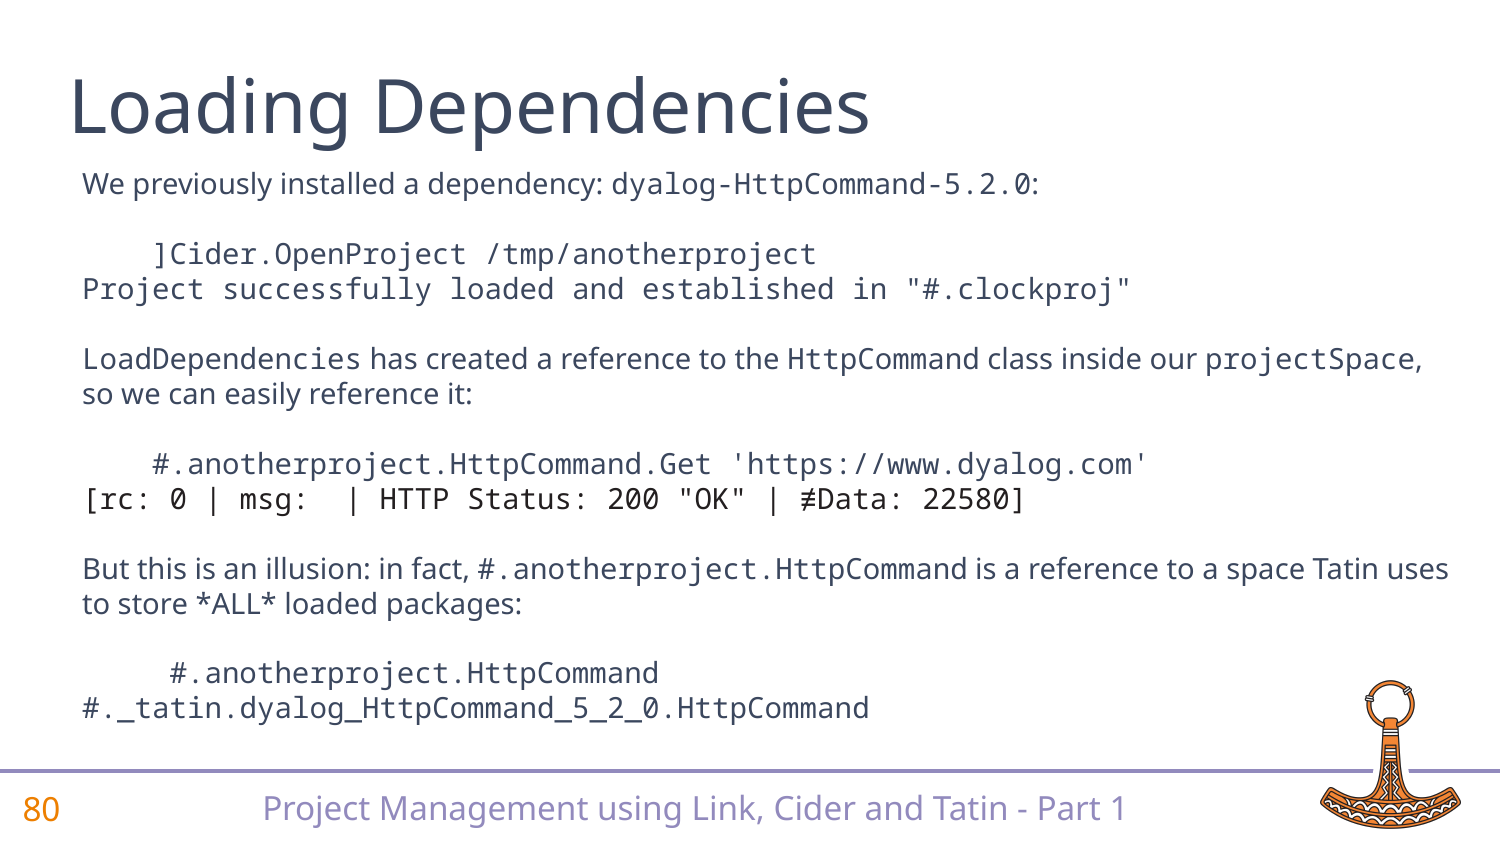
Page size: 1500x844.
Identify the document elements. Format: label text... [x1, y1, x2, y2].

list We previously installed a dependency: dyalog-HttpCommand-5.2.0: ]Cider.OpenProject /tmp/anotherproject Project successfully loaded and established in "#.clockproj" LoadDependencies has created a reference to the HttpCommand class inside our projectSpace, so we can easily reference it: #.anotherproject.HttpCommand.Get 'https://www.dyalog.com' [rc: 0 | msg: | HTTP Status: 200 "OK" | ≢Data: 22580] But this is an illusion: in fact, #.anotherproject.HttpCommand is a reference to a space Tatin uses to store *ALL* loaded packages: #.anotherproject.HttpCommand #._tatin.dyalog_HttpCommand_5_2_0.HttpCommand [67, 157, 1469, 768]
picture [1320, 768, 1461, 829]
title Loading Dependencies [53, 43, 1203, 157]
